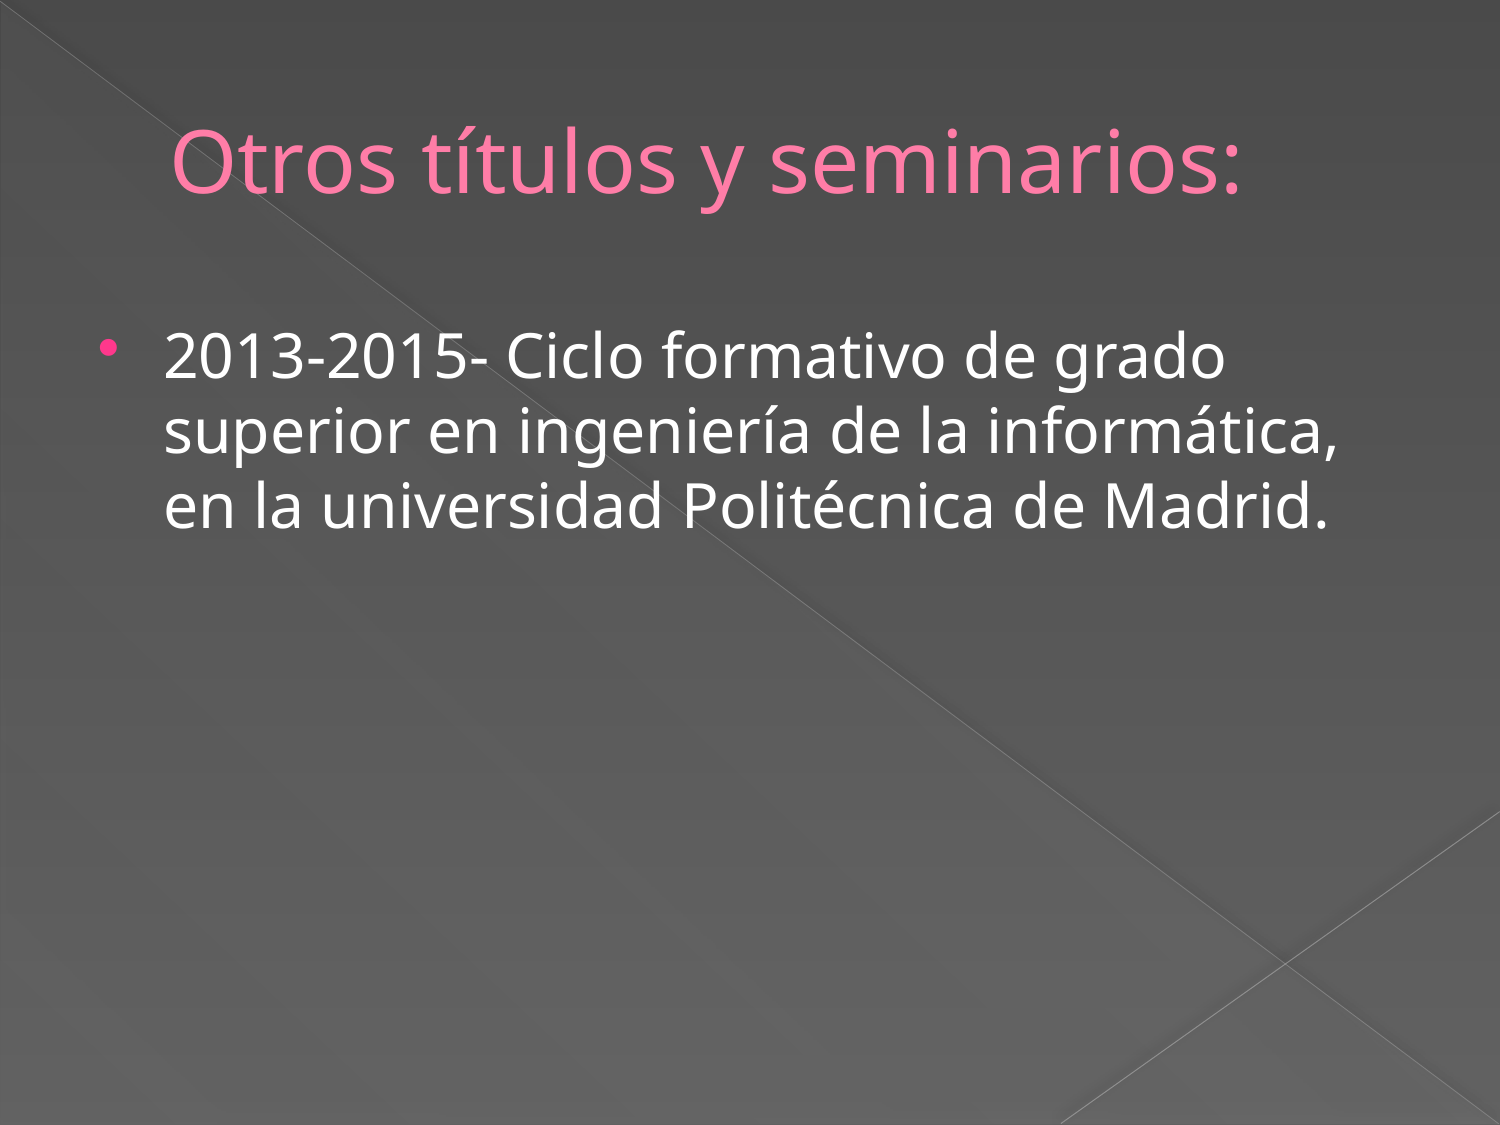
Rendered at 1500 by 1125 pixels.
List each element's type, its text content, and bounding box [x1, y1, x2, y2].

list 2013-2015- Ciclo formativo de grado superior en ingeniería de la informática, en la universidad Politécnica de Madrid. [75, 308, 1425, 1059]
title Otros títulos y seminarios: [75, 43, 1425, 274]
